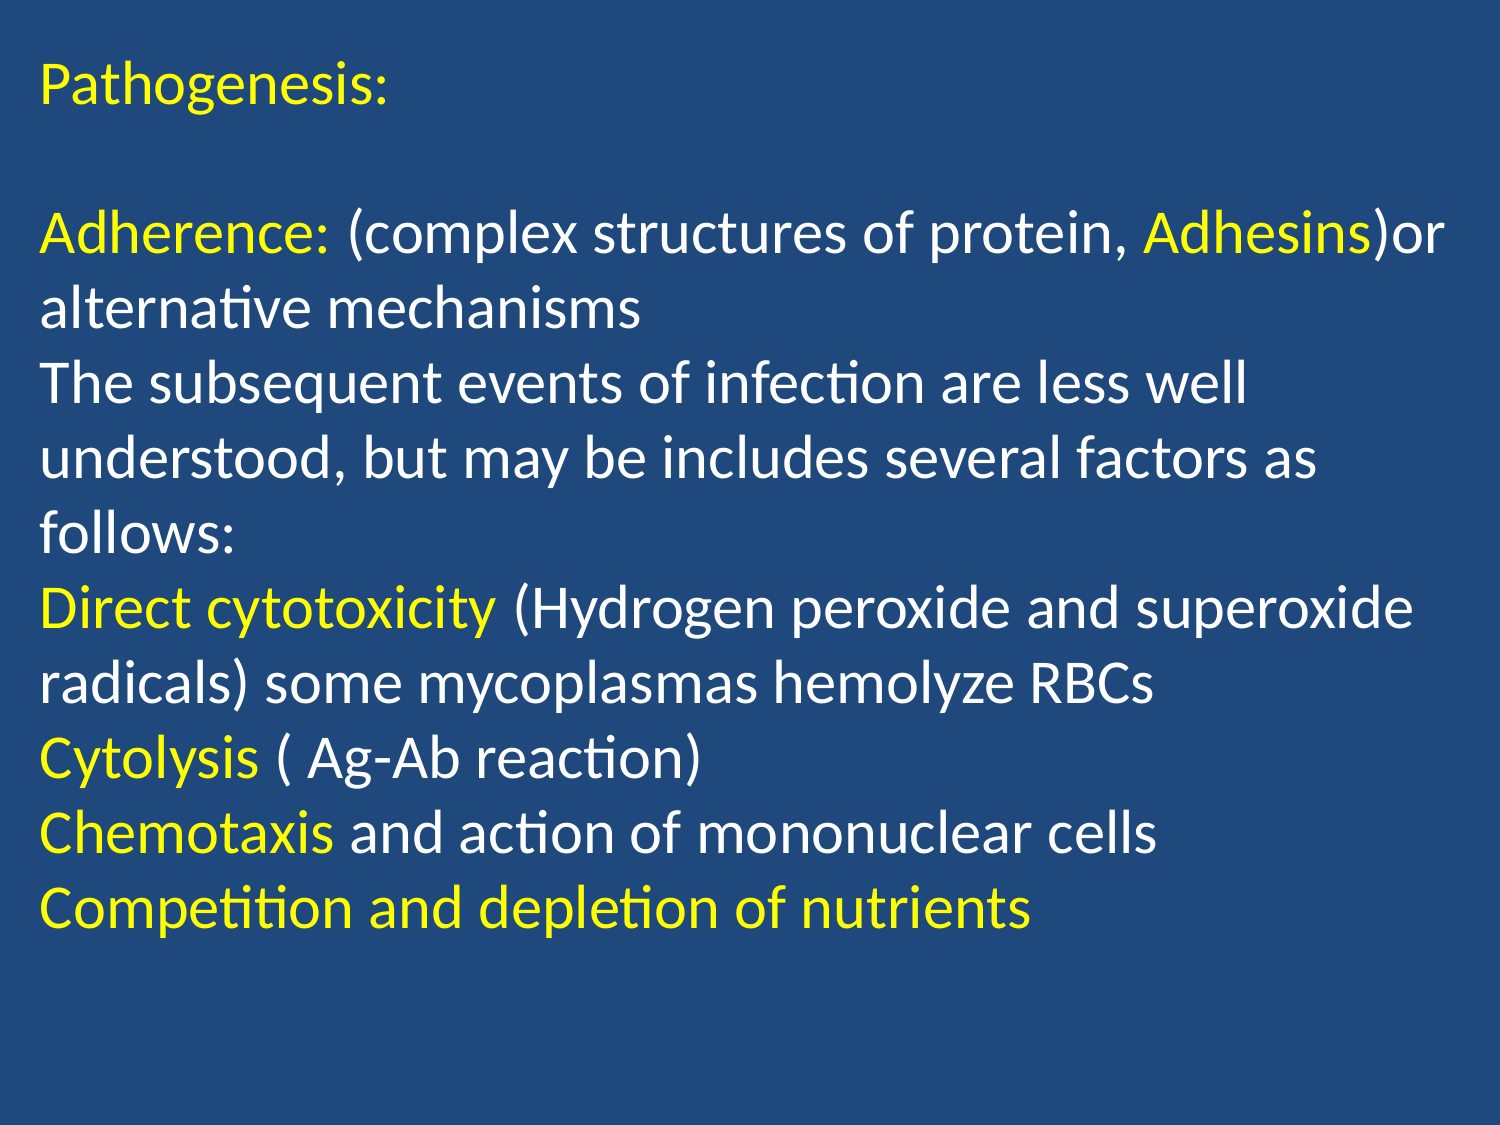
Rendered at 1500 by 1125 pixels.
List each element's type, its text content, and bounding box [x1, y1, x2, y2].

title Pathogenesis: Adherence: (complex structures of protein, Adhesins)or alternative mechanisms The subsequent events of infection are less well understood, but may be includes several factors as follows: Direct cytotoxicity (Hydrogen peroxide and superoxide radicals) some mycoplasmas hemolyze RBCs Cytolysis ( Ag-Ab reaction) Chemotaxis and action of mononuclear cells Competition and depletion of nutrients [24, 45, 1475, 1088]
